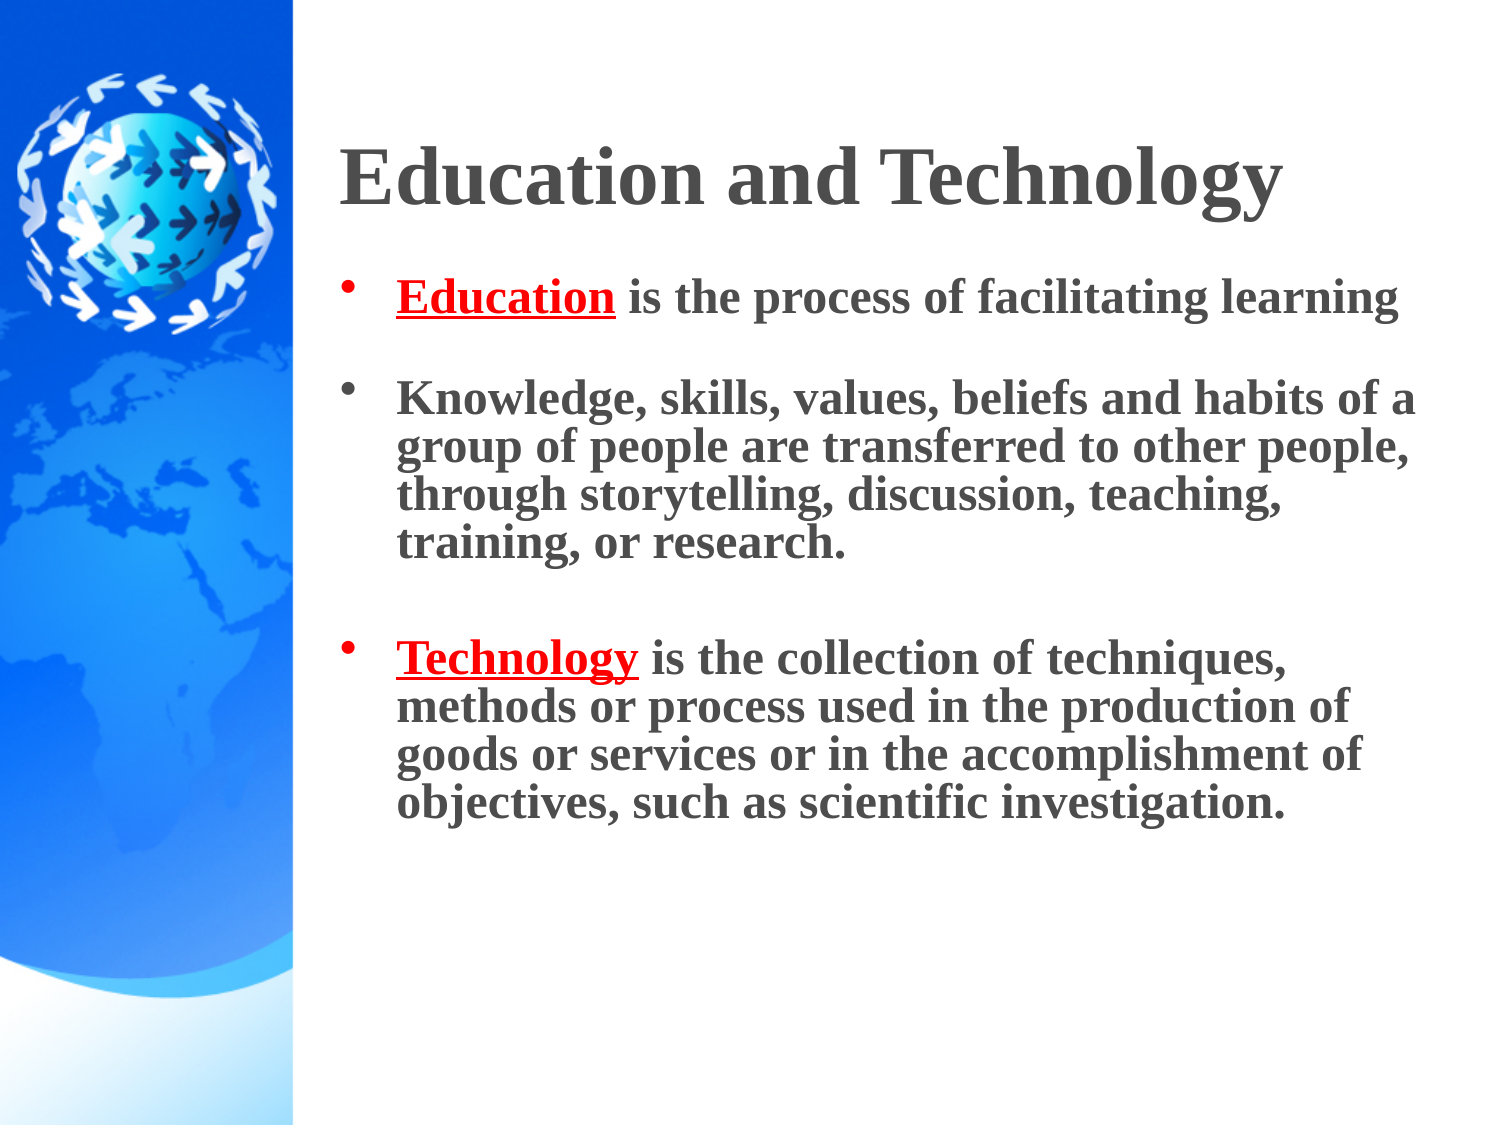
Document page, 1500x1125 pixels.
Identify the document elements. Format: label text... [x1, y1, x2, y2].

list Education is the process of facilitating learning Knowledge, skills, values, beliefs and habits of a group of people are transferred to other people, through storytelling, discussion, teaching, training, or research. Technology is the collection of techniques, methods or process used in the production of goods or services or in the accomplishment of objectives, such as scientific investigation. [324, 267, 1463, 968]
title Education and Technology [324, 112, 1463, 231]
picture [0, 0, 1500, 1125]
